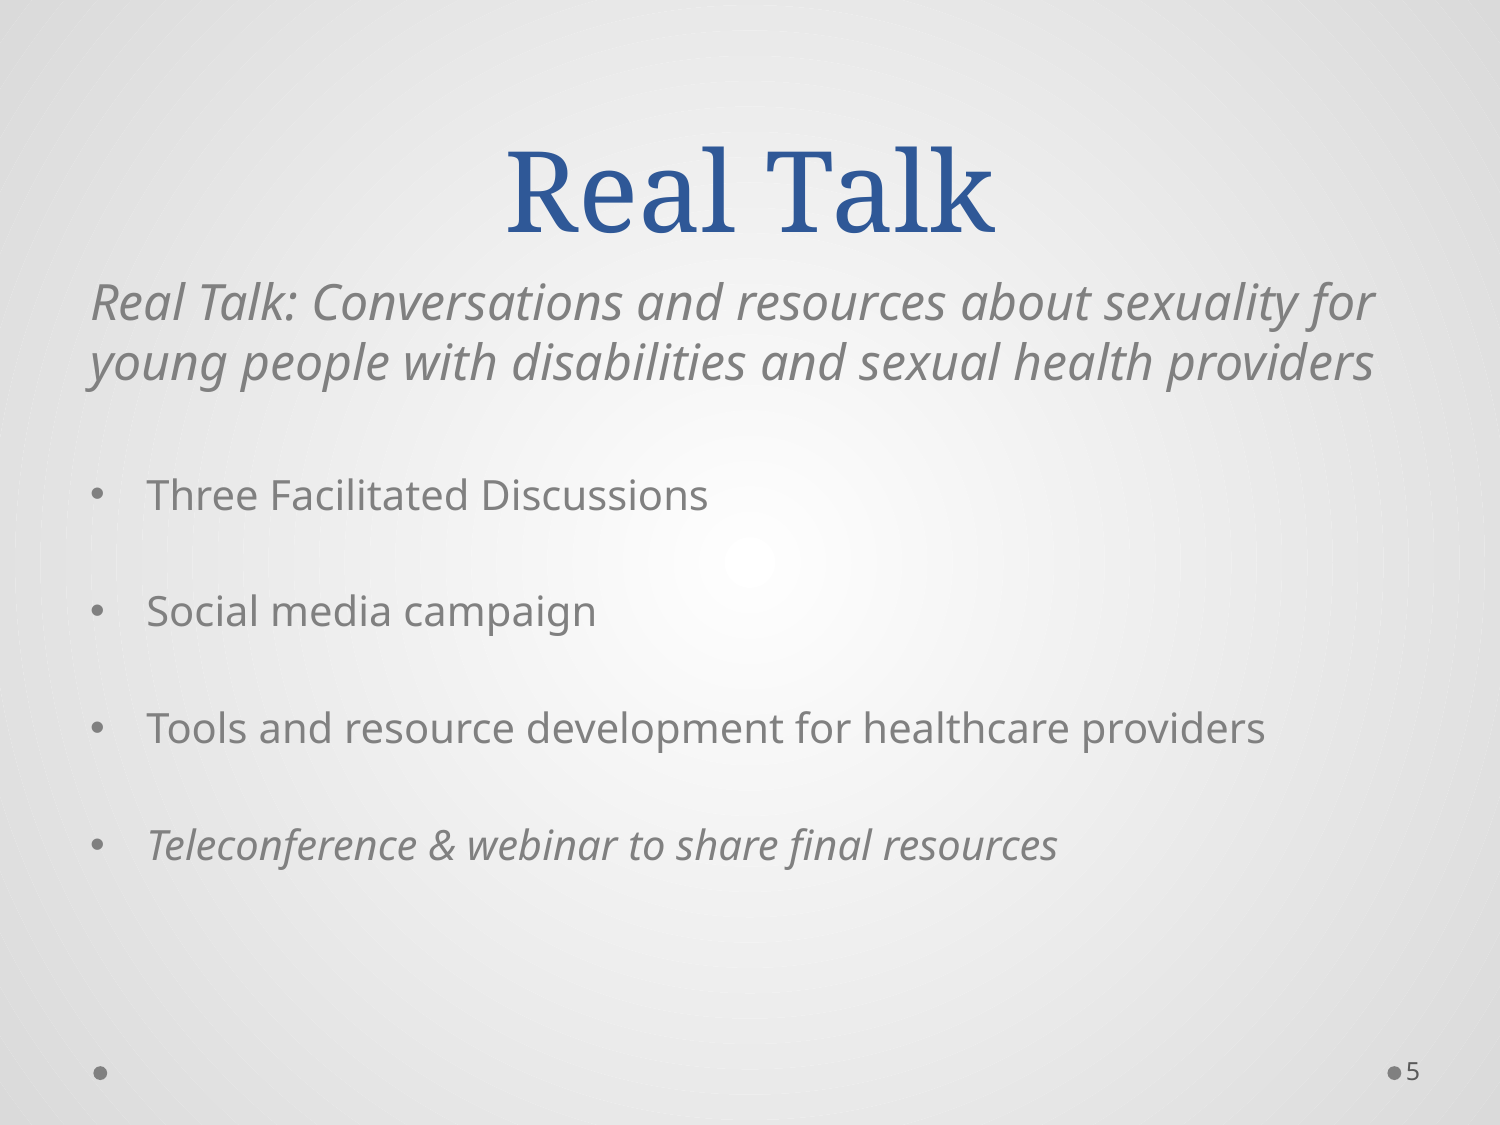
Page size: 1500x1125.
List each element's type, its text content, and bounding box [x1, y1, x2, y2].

title Real Talk [75, 0, 1425, 262]
slide_number 5 [1401, 1042, 1494, 1103]
list Real Talk: Conversations and resources about sexuality for young people with disabilities and sexual health providers Three Facilitated Discussions Social media campaign Tools and resource development for healthcare providers Teleconference & webinar to share final resources [75, 262, 1425, 1100]
